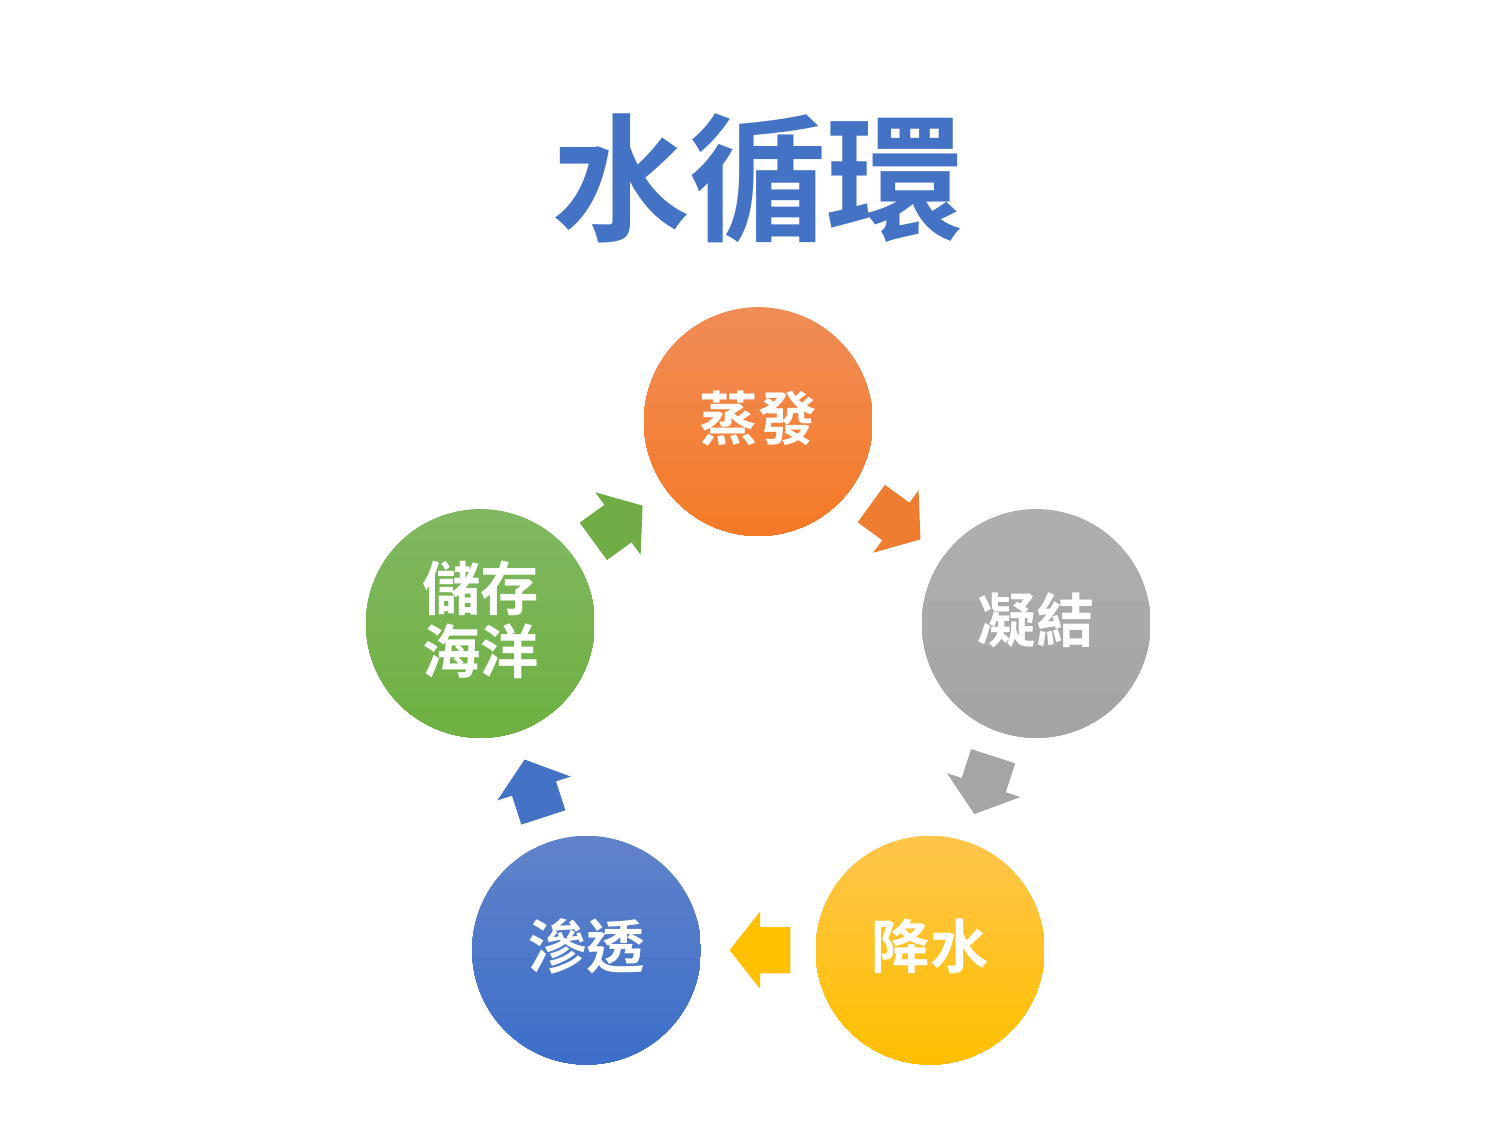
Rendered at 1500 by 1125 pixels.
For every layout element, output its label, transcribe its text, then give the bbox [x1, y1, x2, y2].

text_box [85, 306, 1432, 1065]
text_box 水循環 [536, 84, 980, 265]
